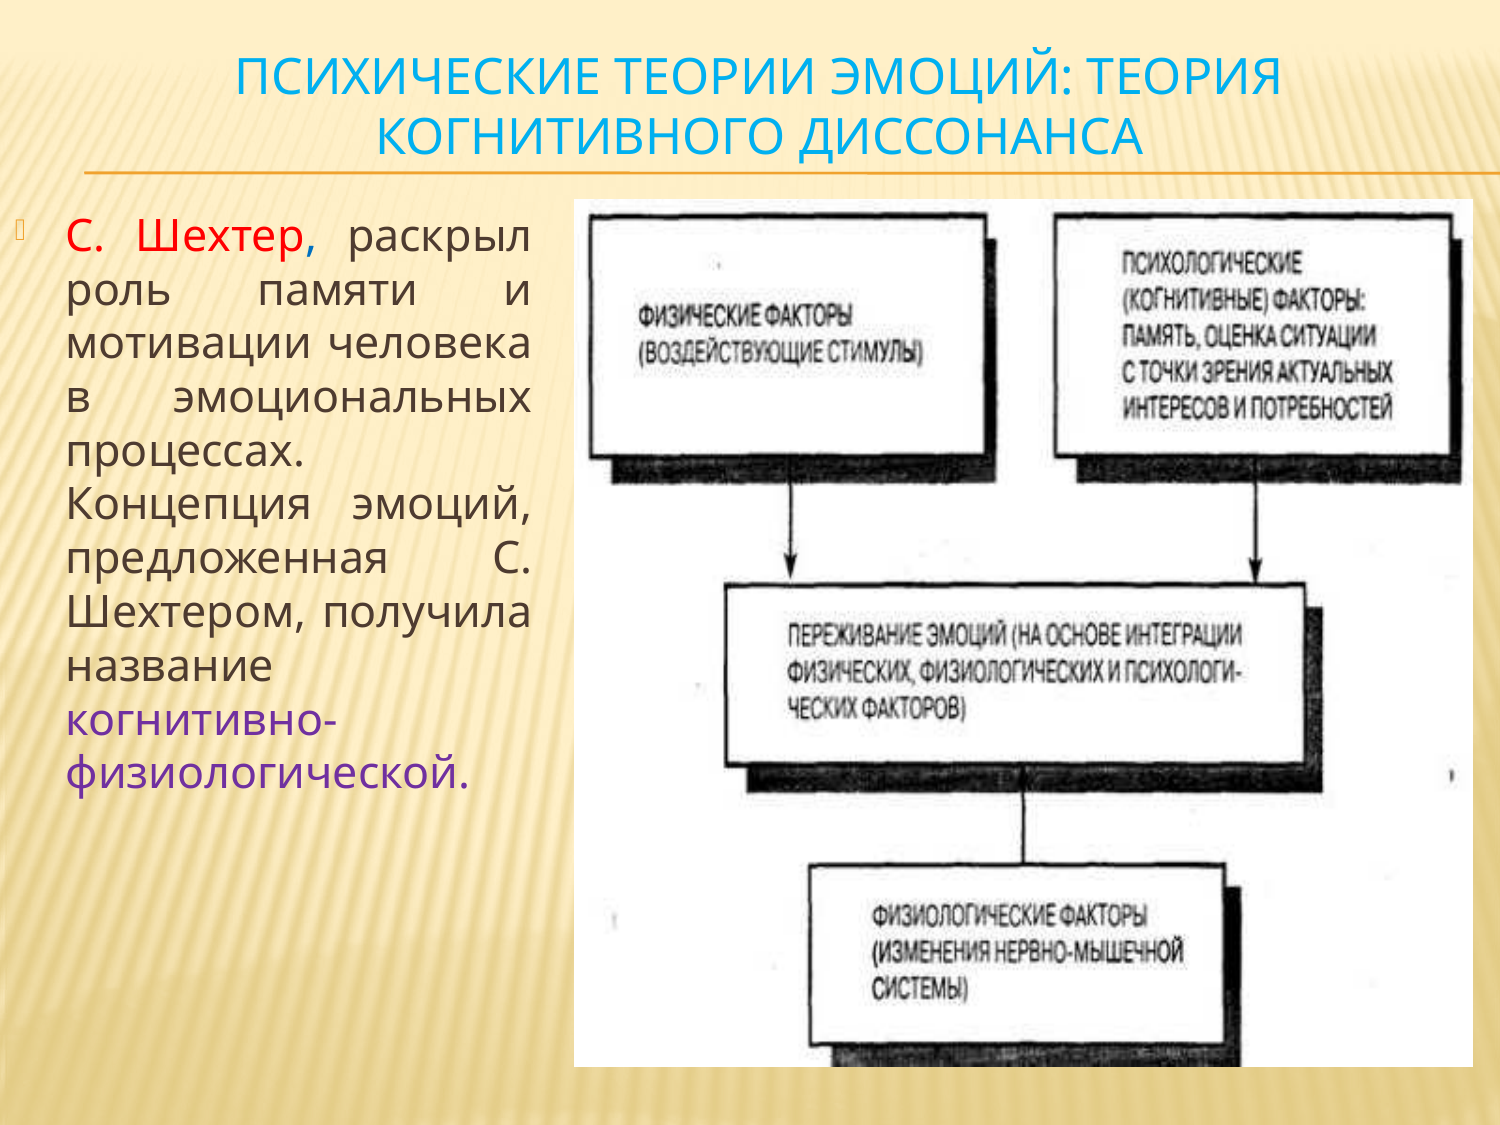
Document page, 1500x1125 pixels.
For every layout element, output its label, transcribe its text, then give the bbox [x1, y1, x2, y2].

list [573, 198, 1473, 1067]
title Психические теории эмоций: Теория когнитивного диссонанса [46, 35, 1472, 174]
list С. Шехтер, раскрыл роль памяти и мотивации человека в эмоциональных процессах. Концепция эмоций, предложенная С. Шехтером, получила название когнитивно-физиологической. [0, 199, 548, 862]
